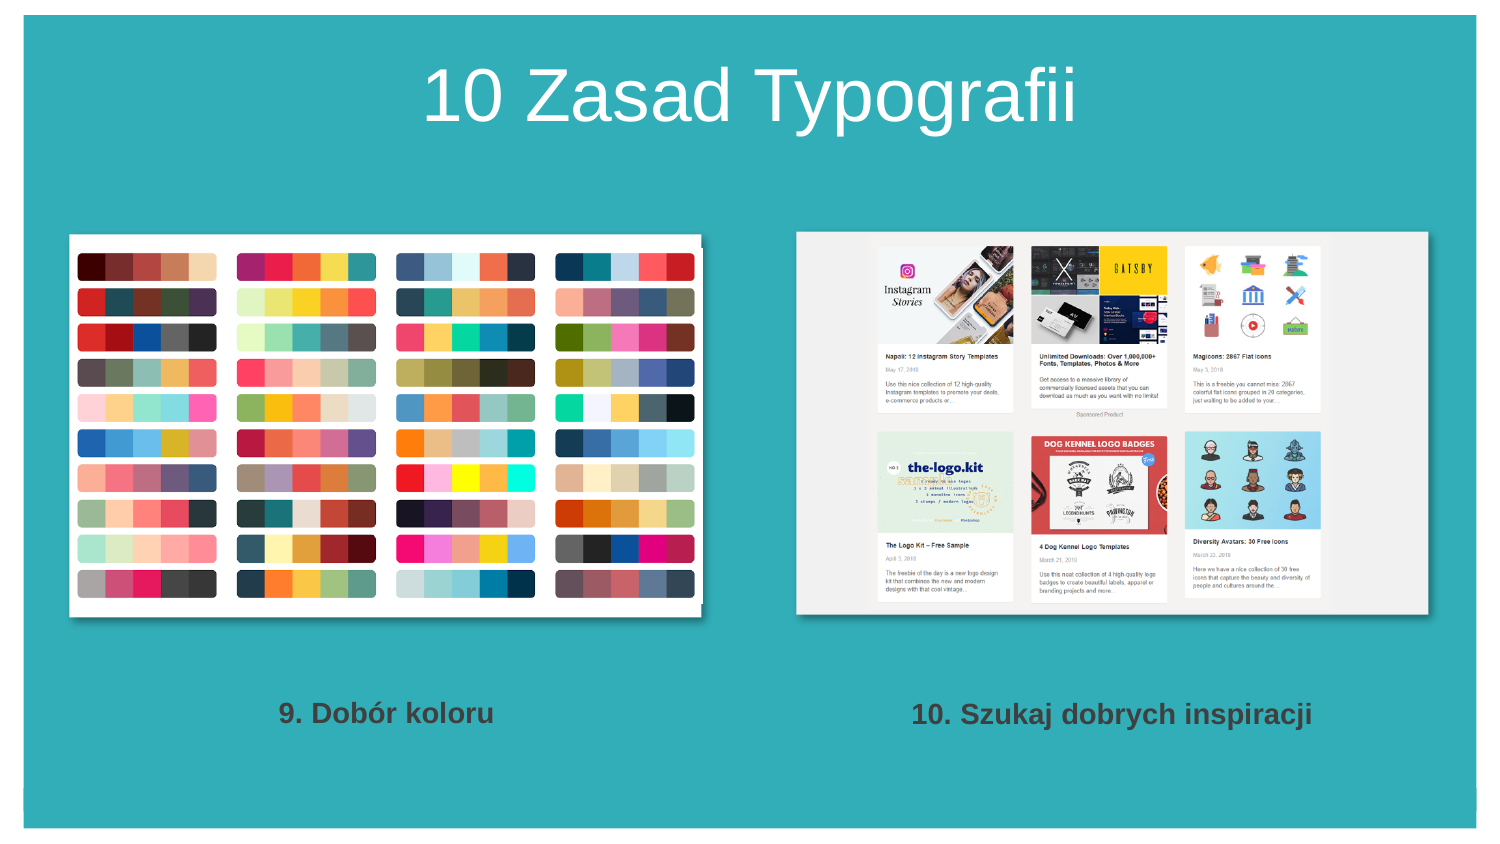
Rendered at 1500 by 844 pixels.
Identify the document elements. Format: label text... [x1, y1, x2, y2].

list 10 Zasad Typografii [0, 43, 1500, 139]
text_box 10. Szukaj dobrych inspiracji [796, 622, 1429, 812]
picture [70, 247, 703, 604]
text_box [67, 232, 703, 249]
picture [867, 233, 1333, 610]
text_box [22, 526, 1478, 814]
text_box [67, 610, 703, 619]
text_box [794, 230, 1431, 617]
text_box 9. Dobór koloru [70, 626, 703, 811]
